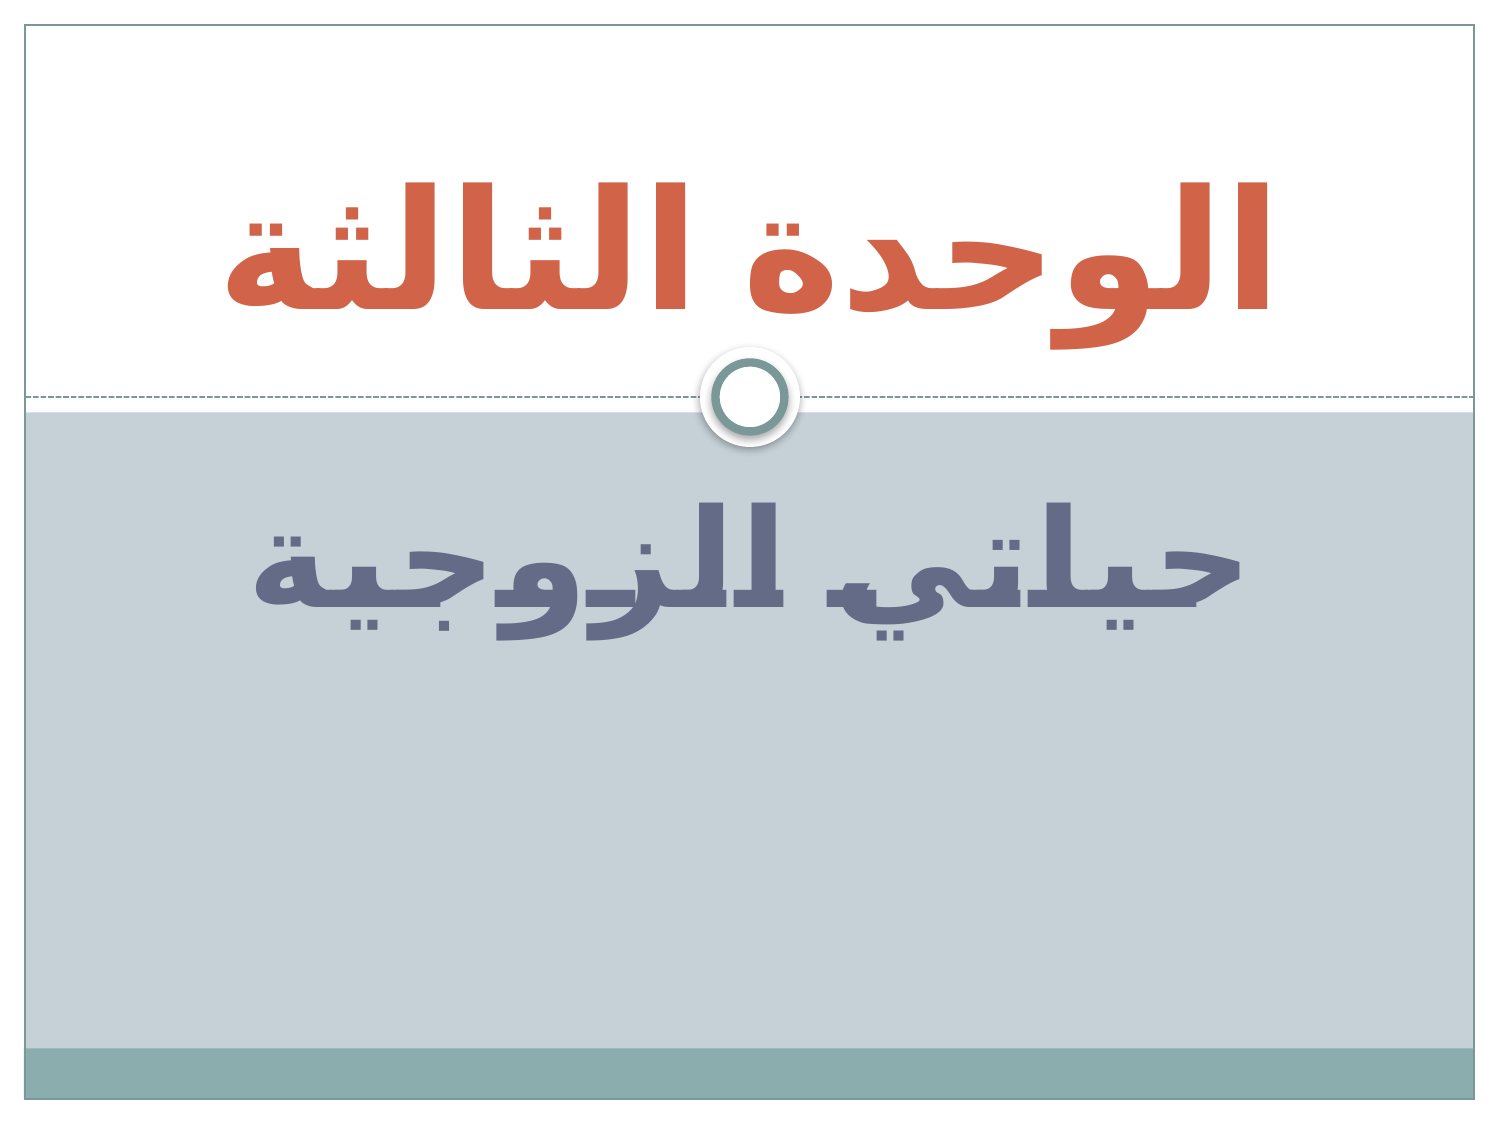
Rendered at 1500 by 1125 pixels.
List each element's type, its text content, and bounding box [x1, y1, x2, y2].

subtitle حياتي الزوجية [225, 462, 1275, 750]
title الوحدة الثالثة [112, 62, 1388, 350]
